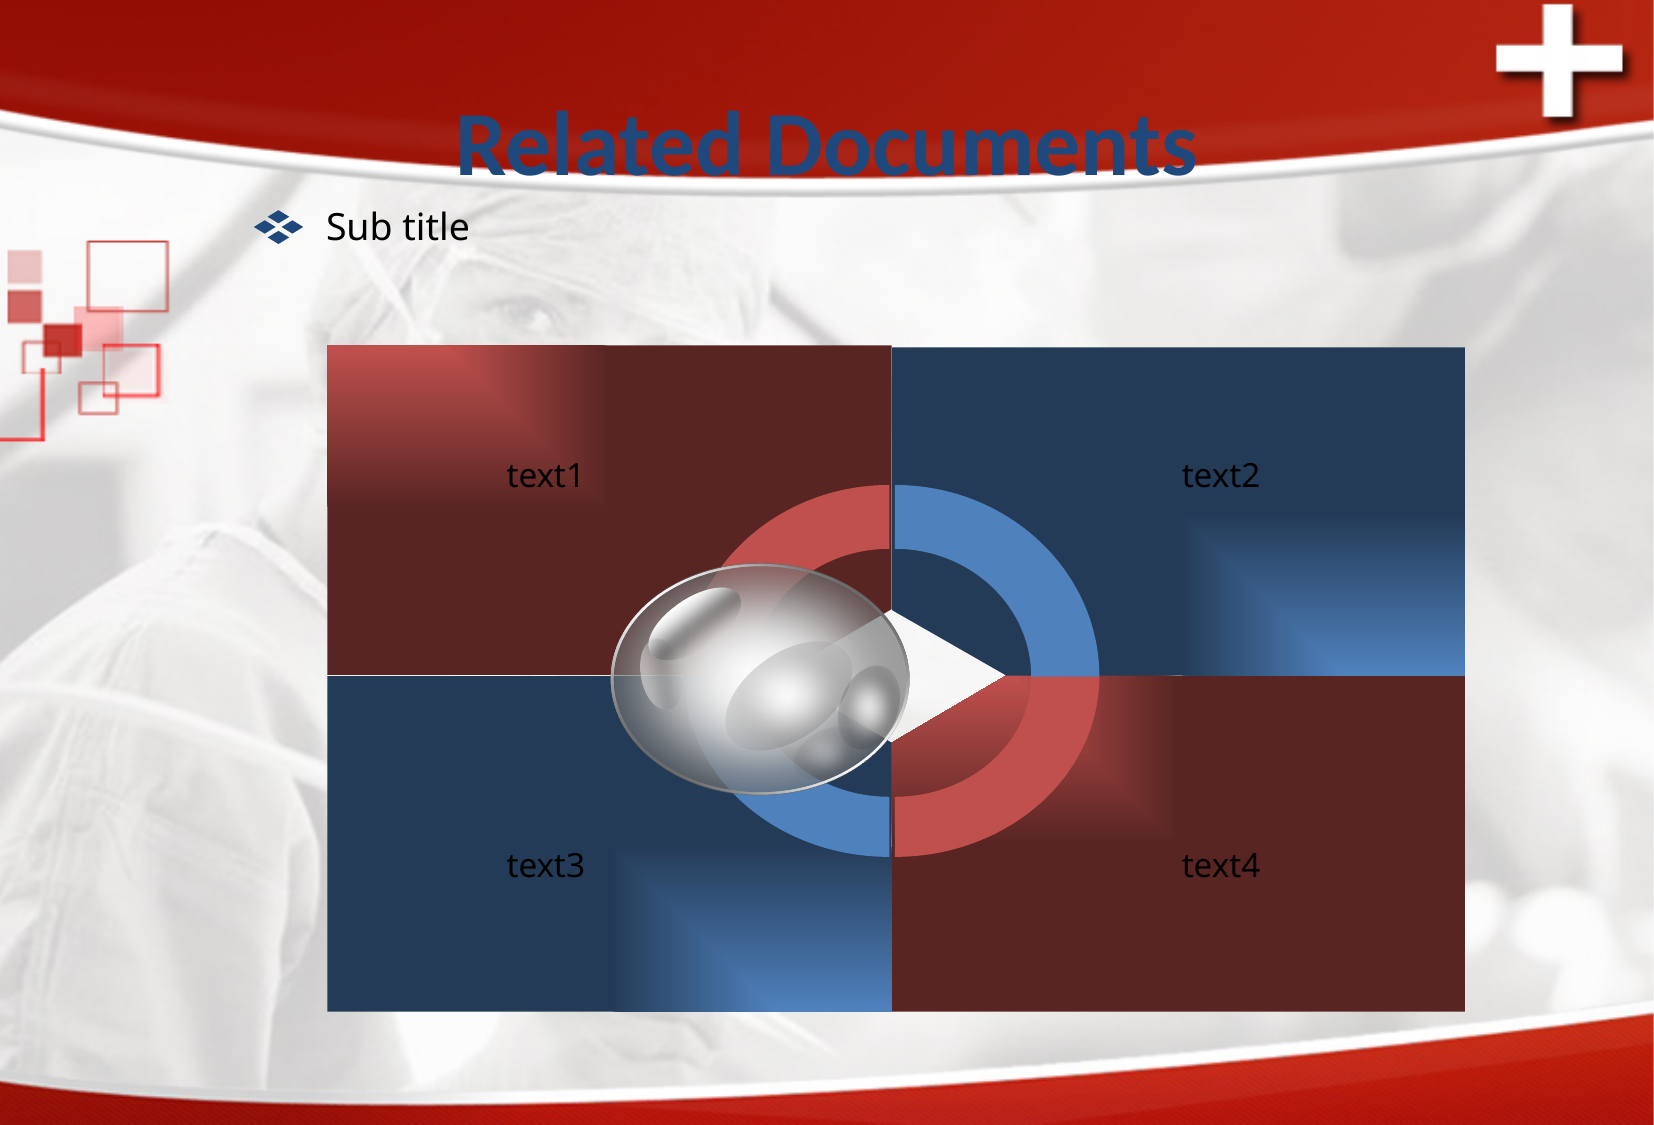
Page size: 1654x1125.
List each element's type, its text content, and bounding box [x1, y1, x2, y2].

title Related Documents [82, 44, 1572, 233]
picture [0, 0, 1654, 1125]
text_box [253, 195, 678, 256]
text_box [327, 344, 1466, 1012]
